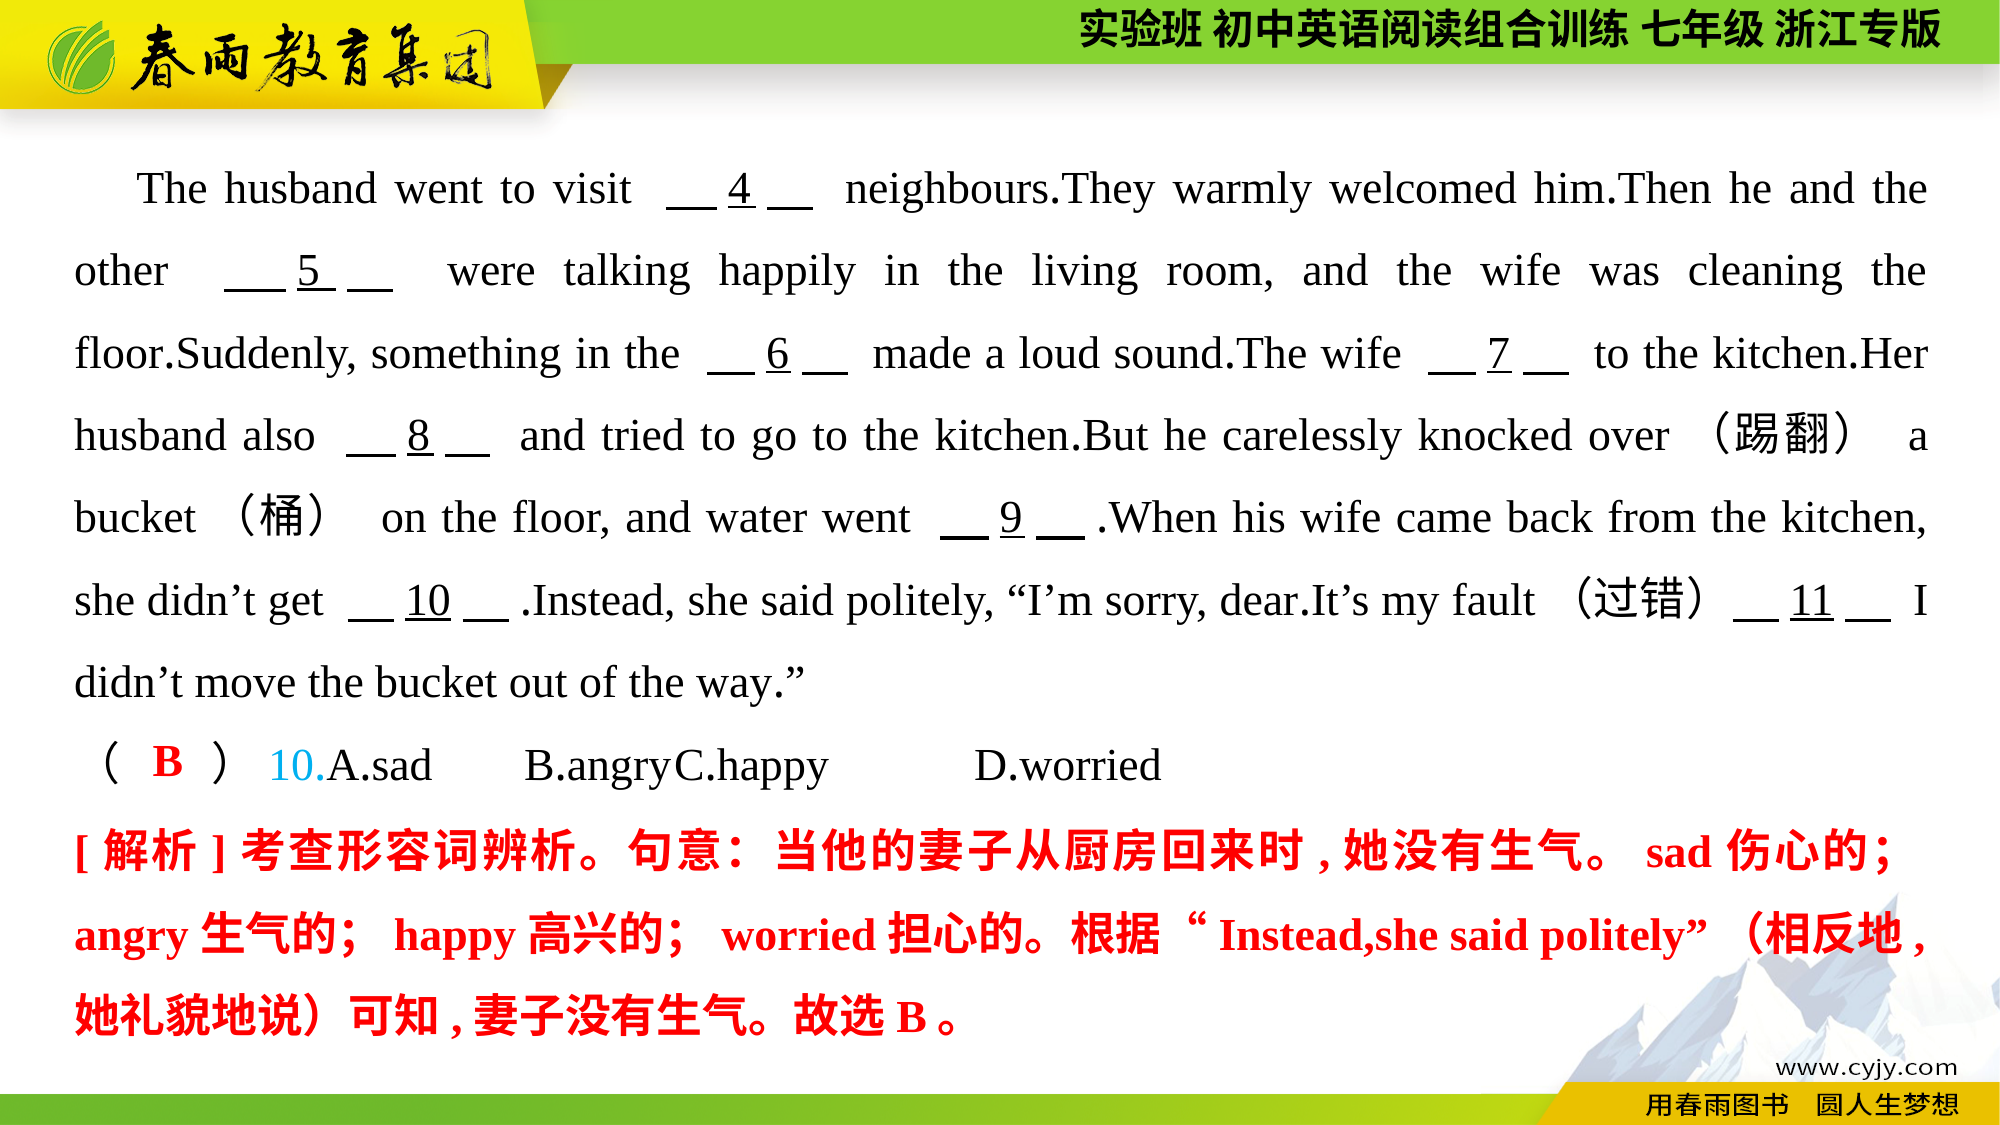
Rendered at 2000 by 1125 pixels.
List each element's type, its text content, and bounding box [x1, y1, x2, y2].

text_box B [137, 722, 199, 786]
picture [0, 0, 2000, 1125]
text_box [解析]考查形容词辨析。句意：当他的妻子从厨房回来时,她没有生气。sad伤心的；angry生气的；happy高兴的；worried担心的。根据“Instead,she said politely”（相反地,她礼貌地说）可知,妻子没有生气。故选B。 [59, 786, 1944, 1050]
list The husband went to visit 4 neighbours.They warmly welcomed him.Then he and the other 5 were talking happily in the living room, and the wife was cleaning the floor.Suddenly, something in the 6 made a loud sound.The wife 7 to the kitchen.Her husband also 8 and tried to go to the kitchen.But he carelessly knocked over（踢翻） a bucket（桶） on the floor, and water went 9 .When his wife came back from the kitchen, she didn’t get 10 .Instead, she said politely, “I’m sorry, dear.It’s my fault（过错） 11 I didn’t move the bucket out of the way.” （ ）10.A.sad B.angry C.happy D.worried [59, 122, 1944, 786]
